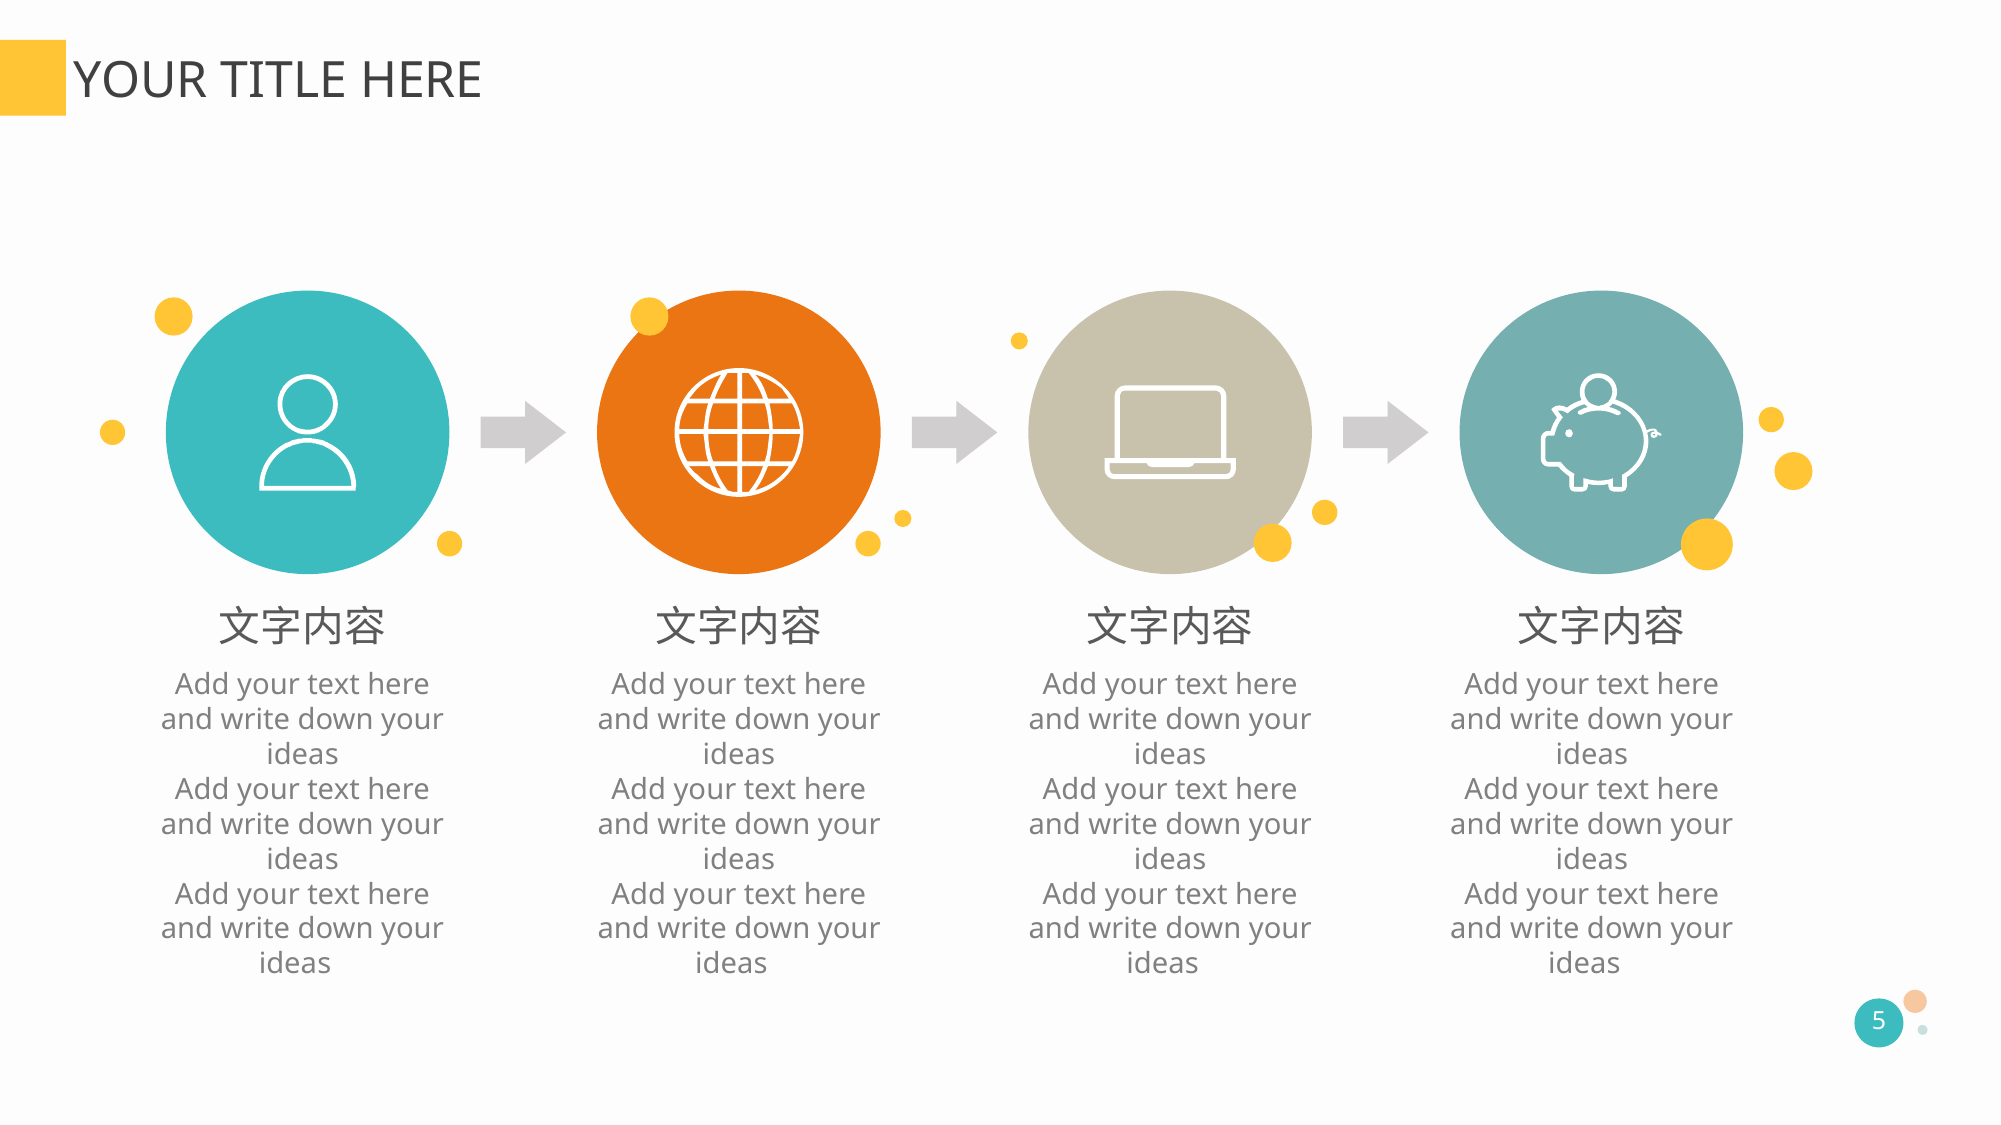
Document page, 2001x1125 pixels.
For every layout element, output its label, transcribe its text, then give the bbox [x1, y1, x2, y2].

text_box [479, 398, 568, 467]
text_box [1028, 290, 1312, 575]
text_box [910, 398, 1000, 467]
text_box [575, 592, 903, 1027]
text_box [1757, 405, 1785, 434]
slide_number 5 [1843, 992, 1915, 1053]
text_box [597, 290, 881, 575]
text_box YOUR TITLE HERE [59, 39, 499, 115]
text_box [139, 592, 466, 1027]
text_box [1006, 592, 1334, 1027]
text_box [1009, 331, 1028, 351]
text_box [153, 298, 165, 335]
text_box [1342, 398, 1431, 467]
text_box [0, 39, 67, 117]
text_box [1459, 290, 1744, 575]
text_box [98, 418, 127, 447]
text_box [1773, 451, 1814, 492]
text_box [1428, 592, 1755, 1027]
text_box [450, 529, 464, 558]
text_box [893, 508, 913, 529]
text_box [165, 290, 450, 575]
text_box [1312, 498, 1339, 527]
